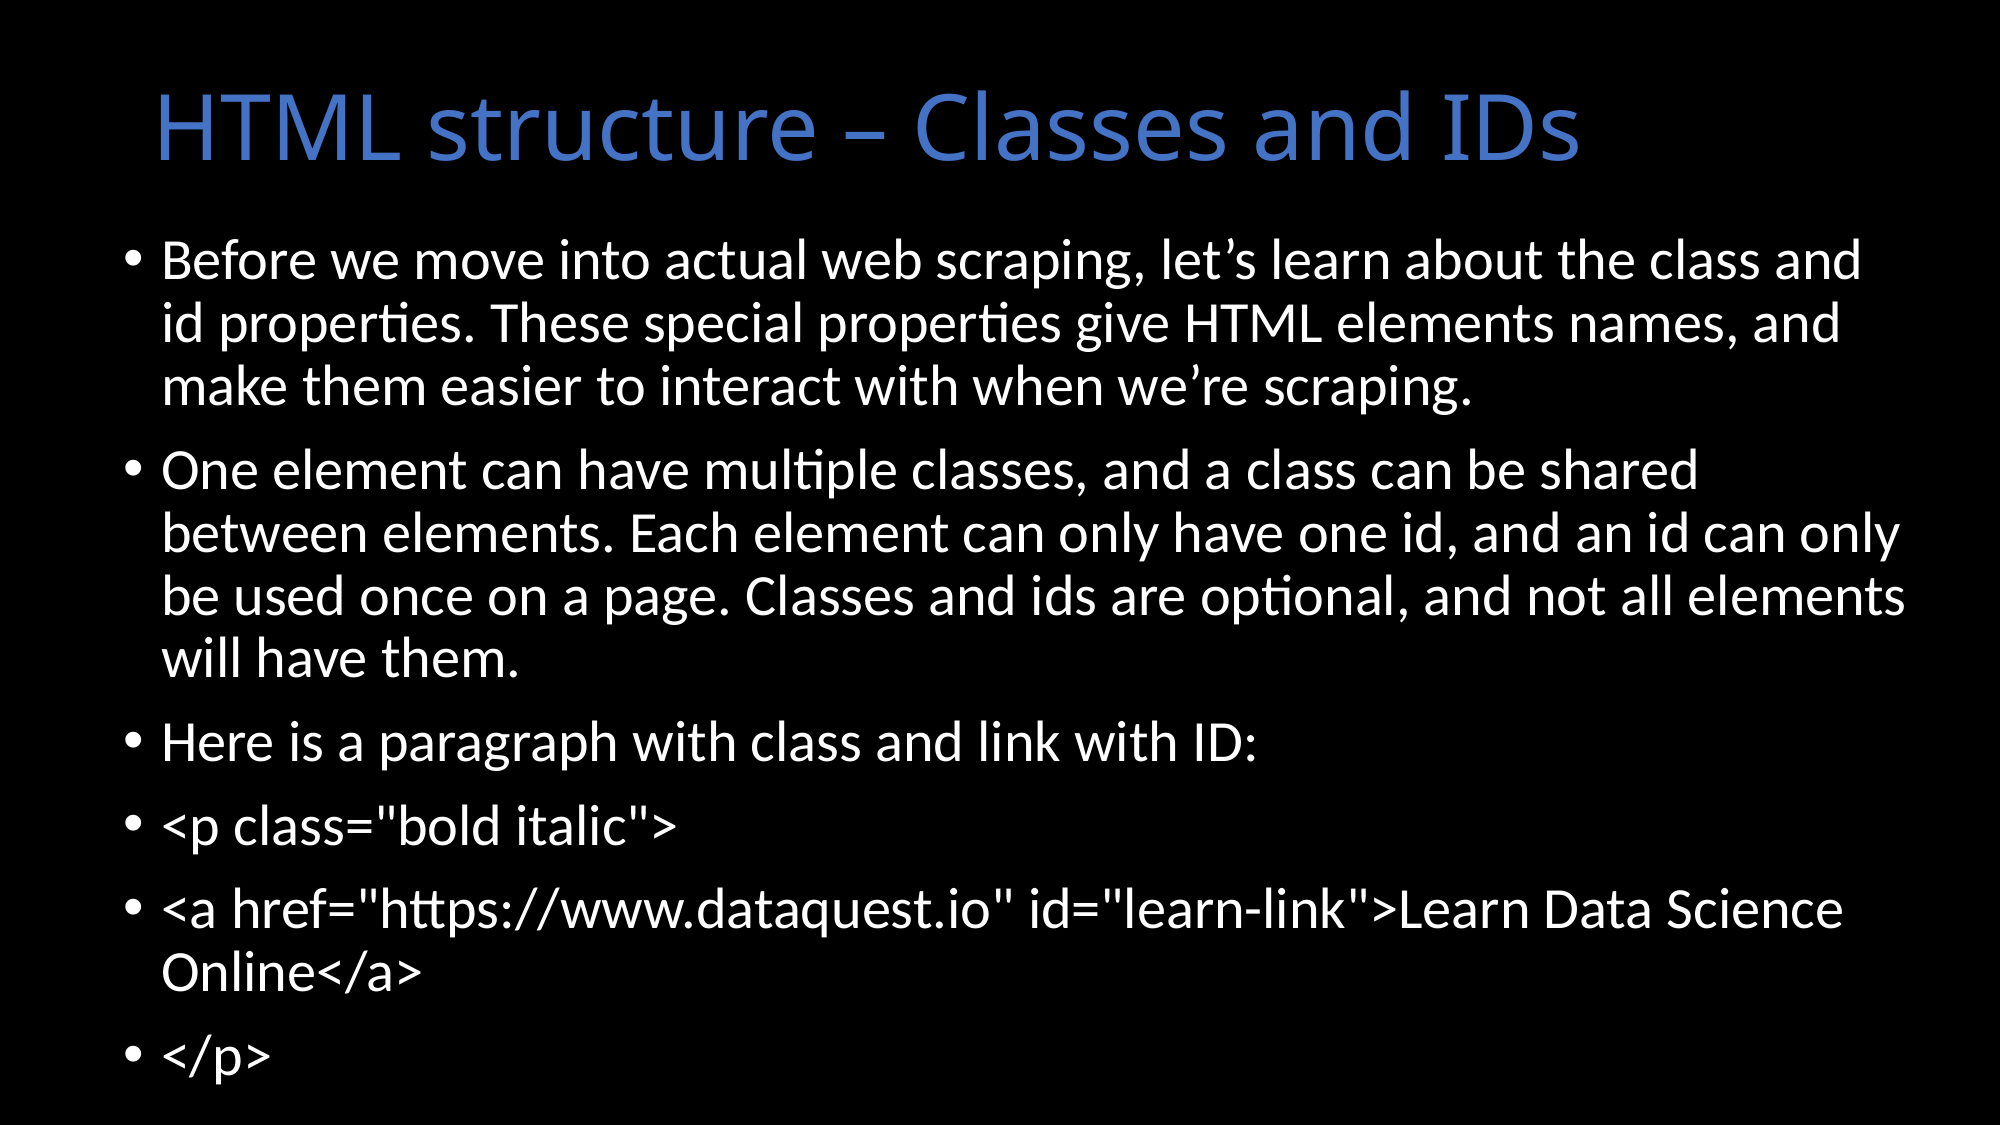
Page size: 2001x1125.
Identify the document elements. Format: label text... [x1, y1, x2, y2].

list Before we move into actual web scraping, let’s learn about the class and id properties. These special properties give HTML elements names, and make them easier to interact with when we’re scraping. One element can have multiple classes, and a class can be shared between elements. Each element can only have one id, and an id can only be used once on a page. Classes and ids are optional, and not all elements will have them. Here is a paragraph with class and link with ID: <p class="bold italic"> <a href="https://www.dataquest.io" id="learn-link">Learn Data Science Online</a> </p> [108, 222, 1934, 1103]
title HTML structure – Classes and IDs [137, 22, 1863, 222]
